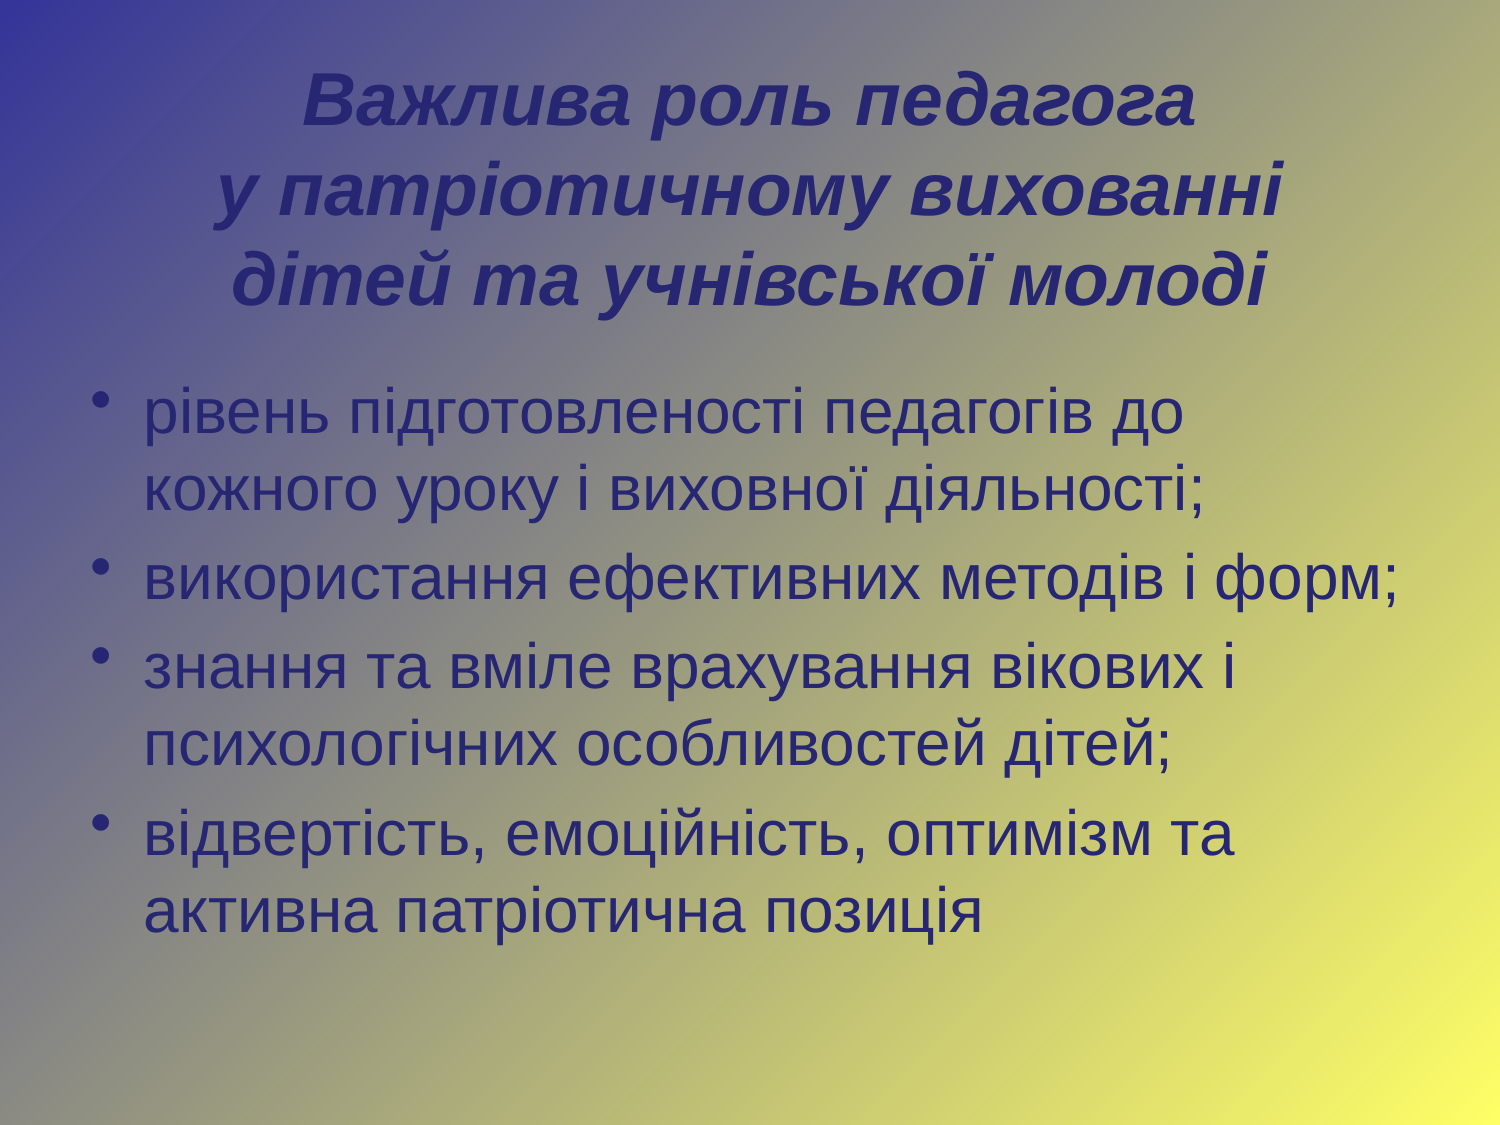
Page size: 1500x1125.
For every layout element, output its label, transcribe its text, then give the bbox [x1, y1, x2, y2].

title Важлива роль педагога у патріотичному вихованні дітей та учнівської молоді [135, 45, 1365, 327]
list рівень підготовленості педагогів до кожного уроку і виховної діяльності; використання ефективних методів і форм; знання та вміле врахування вікових і психологічних особливостей дітей; відвертість, емоційність, оптимізм та активна патріотична позиція [75, 361, 1425, 1005]
